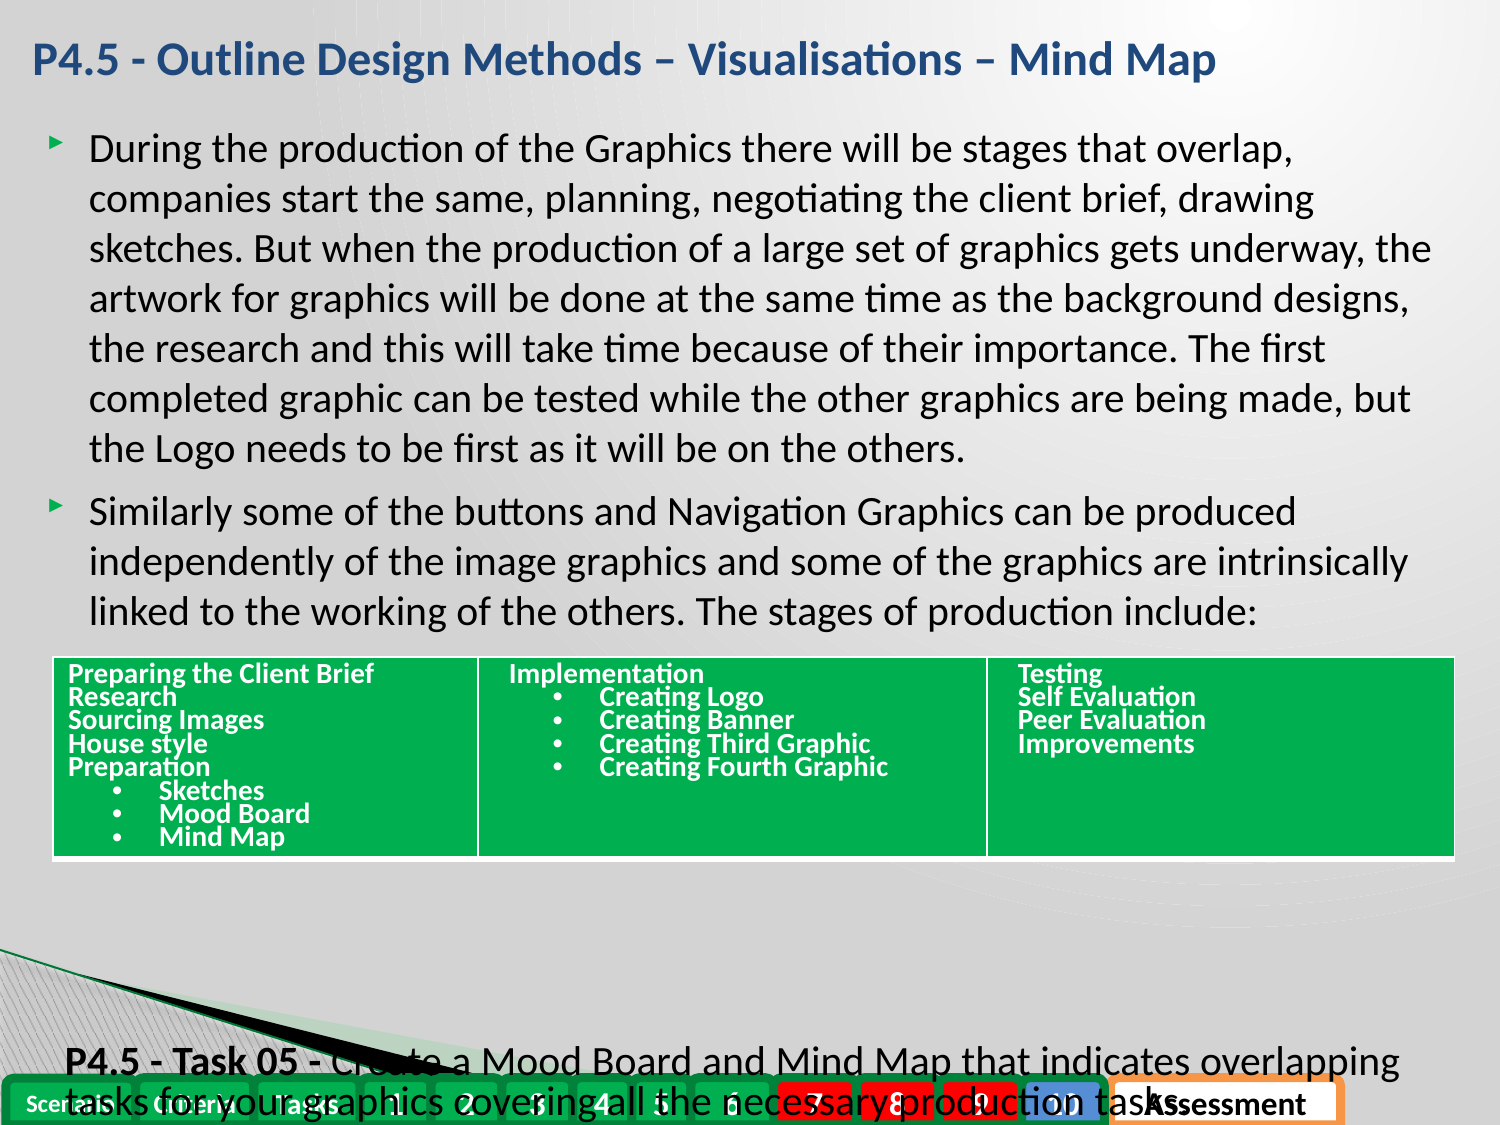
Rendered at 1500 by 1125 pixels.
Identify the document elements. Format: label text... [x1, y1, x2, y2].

table_header Preparing the Client Brief Research Sourcing Images House style Preparation Sketches Mood Board Mind Map [54, 658, 477, 856]
text_box P4.5 - Outline Design Methods – Visualisations – Mind Map [17, 19, 1489, 94]
table_header Implementation Creating Logo Creating Banner Creating Third Graphic Creating Fourth Graphic [479, 658, 986, 856]
table_header Testing Self Evaluation Peer Evaluation Improvements [988, 658, 1454, 856]
list During the production of the Graphics there will be stages that overlap, companies start the same, planning, negotiating the client brief, drawing sketches. But when the production of a large set of graphics gets underway, the artwork for graphics will be done at the same time as the background designs, the research and this will take time because of their importance. The first completed graphic can be tested while the other graphics are being made, but the Logo needs to be first as it will be on the others. Similarly some of the buttons and Navigation Graphics can be produced independently of the image graphics and some of the graphics are intrinsically linked to the working of the others. The stages of production include: P4.5 - Task 05 - Create a Mood Board and Mind Map that indicates overlapping tasks for your graphics covering all the necessary production tasks. [29, 113, 1459, 1047]
